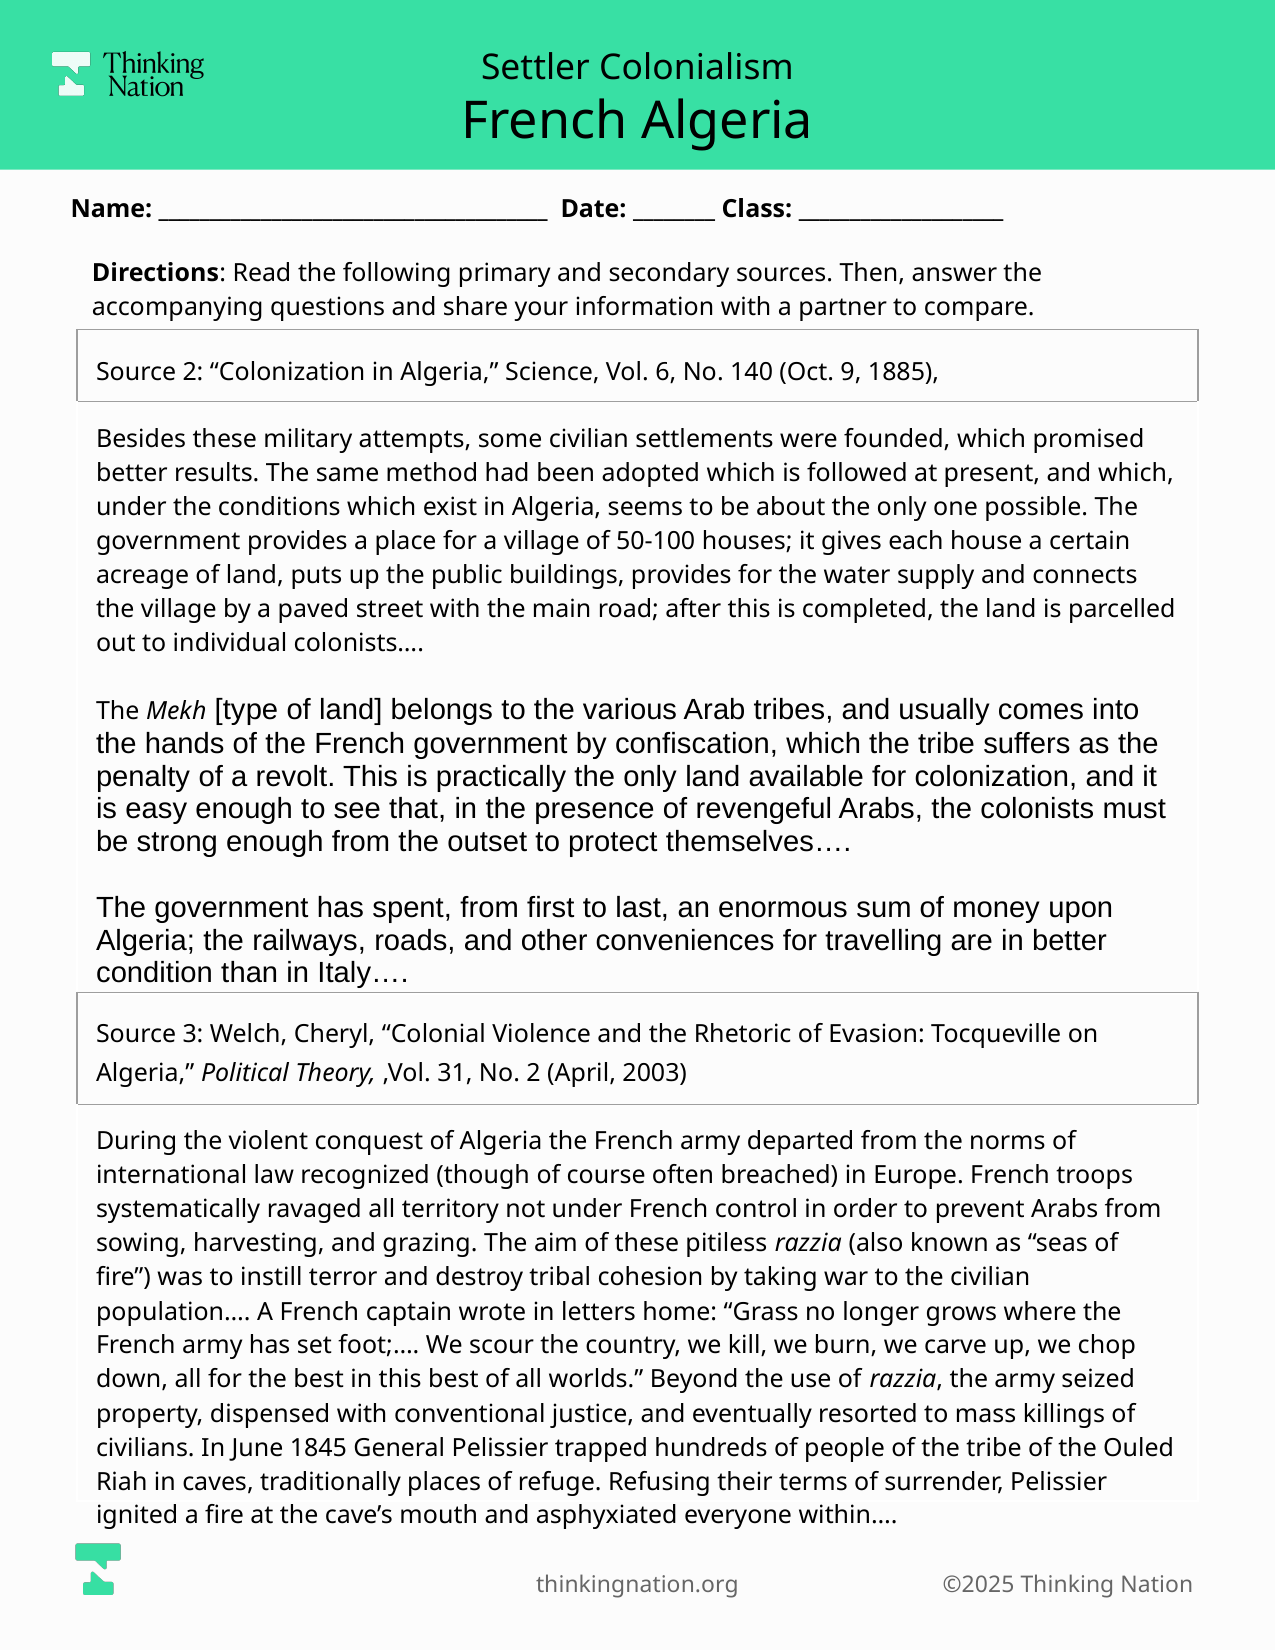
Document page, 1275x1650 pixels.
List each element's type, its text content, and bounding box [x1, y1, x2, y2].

table_cell Besides these military attempts, some civilian settlements were founded, which promised better results. The same method had been adopted which is followed at present, and which, under the conditions which exist in Algeria, seems to be about the only one possible. The government provides a place for a village of 50-100 houses; it gives each house a certain acreage of land, puts up the public buildings, provides for the water supply and connects the village by a paved street with the main road; after this is completed, the land is parcelled out to individual colonists…. The Mekh [type of land] belongs to the various Arab tribes, and usually comes into the hands of the French government by confiscation, which the tribe suffers as the penalty of a revolt. This is practically the only land available for colonization, and it is easy enough to see that, in the presence of revengeful Arabs, the colonists must be strong enough from the outset to protect themselves…. The government has spent, from first to last, an enormous sum of money upon Algeria; the railways, roads, and other conveniences for travelling are in better condition than in Italy…. [78, 402, 1197, 992]
text_box Name: ______________________________________ Date: ________ Class: ____________________ [55, 177, 1223, 237]
text_box ©2025 Thinking Nation [907, 1553, 1210, 1605]
picture [62, 1533, 134, 1605]
table_cell During the violent conquest of Algeria the French army departed from the norms of international law recognized (though of course often breached) in Europe. French troops systematically ravaged all territory not under French control in order to prevent Arabs from sowing, harvesting, and grazing. The aim of these pitiless razzia (also known as “seas of fire”) was to instill terror and destroy tribal cohesion by taking war to the civilian population…. A French captain wrote in letters home: “Grass no longer grows where the French army has set foot;…. We scour the country, we kill, we burn, we carve up, we chop down, all for the best in this best of all worlds.” Beyond the use of razzia, the army seized property, dispensed with conventional justice, and eventually resorted to mass killings of civilians. In June 1845 General Pelissier trapped hundreds of people of the tribe of the Ouled Riah in caves, traditionally places of refuge. Refusing their terms of surrender, Pelissier ignited a fire at the cave’s mouth and asphyxiated everyone within…. [78, 1105, 1197, 1500]
picture [35, 37, 210, 110]
text_box Settler Colonialism French Algeria [0, 0, 1275, 170]
table_header Source 2: “Colonization in Algeria,” Science, Vol. 6, No. 140 (Oct. 9, 1885), [78, 330, 1197, 401]
table_header Source 3: Welch, Cheryl, “Colonial Violence and the Rhetoric of Evasion: Tocqueville on Algeria,” Political Theory, ,Vol. 31, No. 2 (April, 2003) [78, 993, 1197, 1104]
text_box Directions: Read the following primary and secondary sources. Then, answer the accompanying questions and share your information with a partner to compare. [76, 237, 1198, 329]
text_box thinkingnation.org [486, 1553, 789, 1605]
